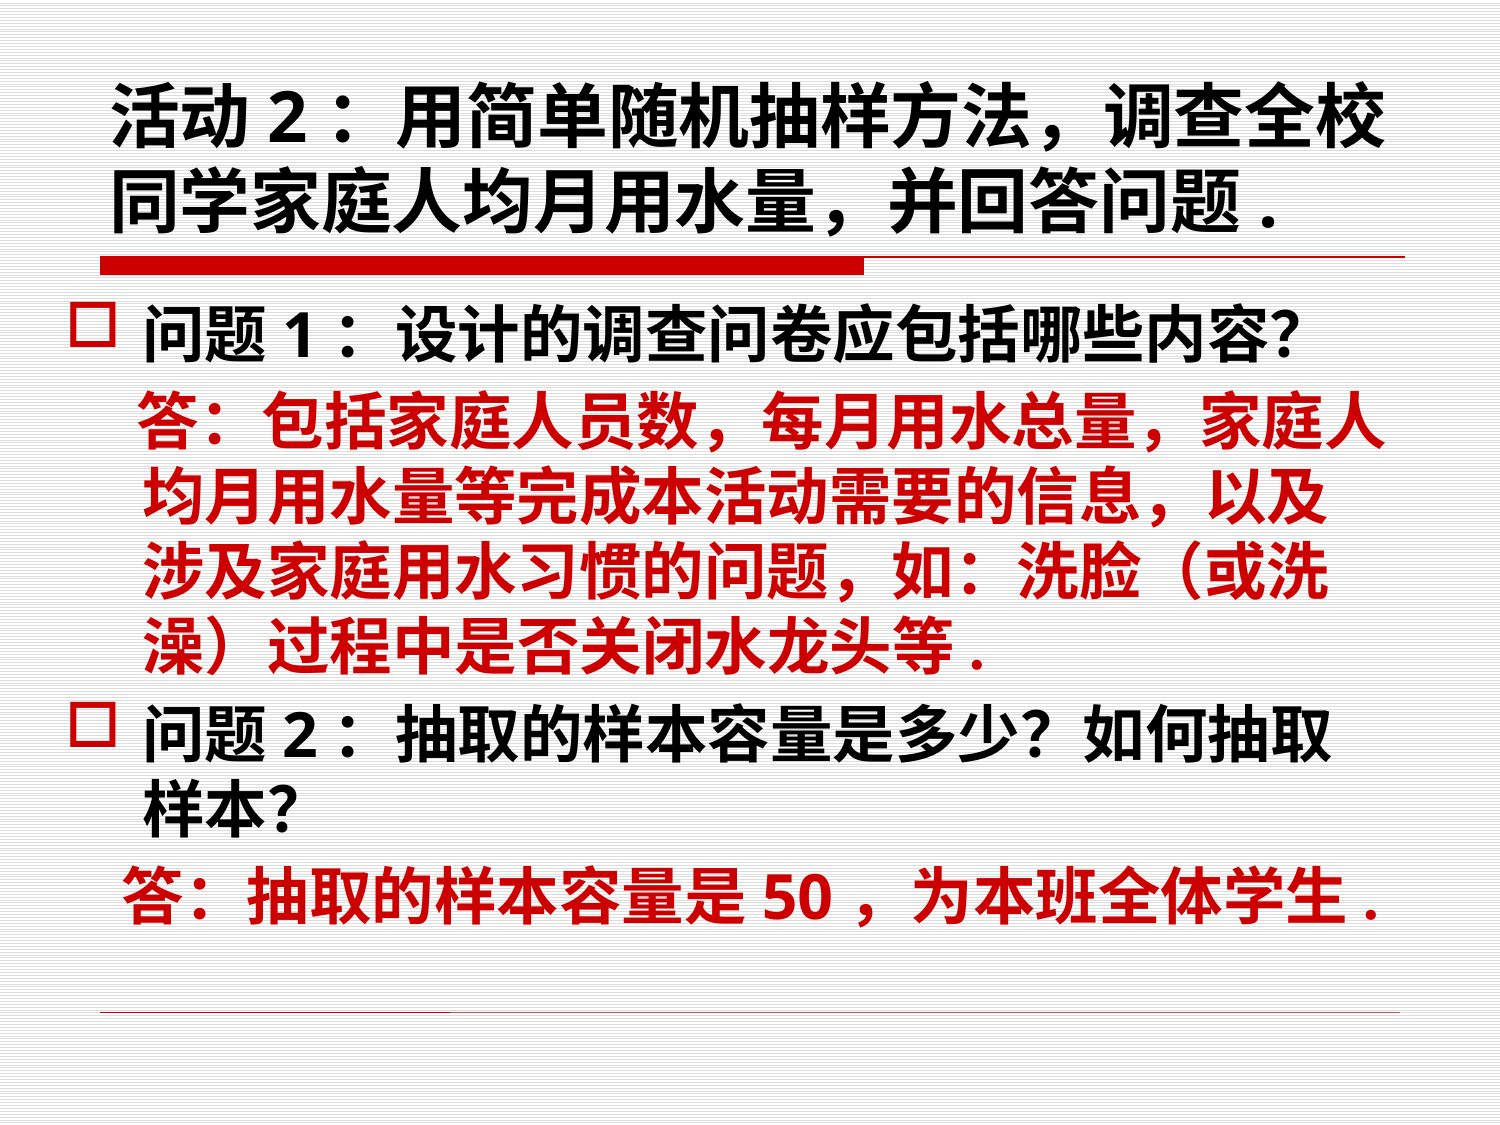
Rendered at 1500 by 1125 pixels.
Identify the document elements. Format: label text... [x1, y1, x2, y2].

list 问题1：设计的调查问卷应包括哪些内容？ 答：包括家庭人员数，每月用水总量，家庭人均月用水量等完成本活动需要的信息，以及涉及家庭用水习惯的问题，如：洗脸（或洗澡）过程中是否关闭水龙头等. 问题2：抽取的样本容量是多少？如何抽取样本？ 答：抽取的样本容量是50，为本班全体学生. [50, 287, 1406, 988]
title 活动2：用简单随机抽样方法，调查全校同学家庭人均月用水量，并回答问题. [94, 50, 1407, 250]
